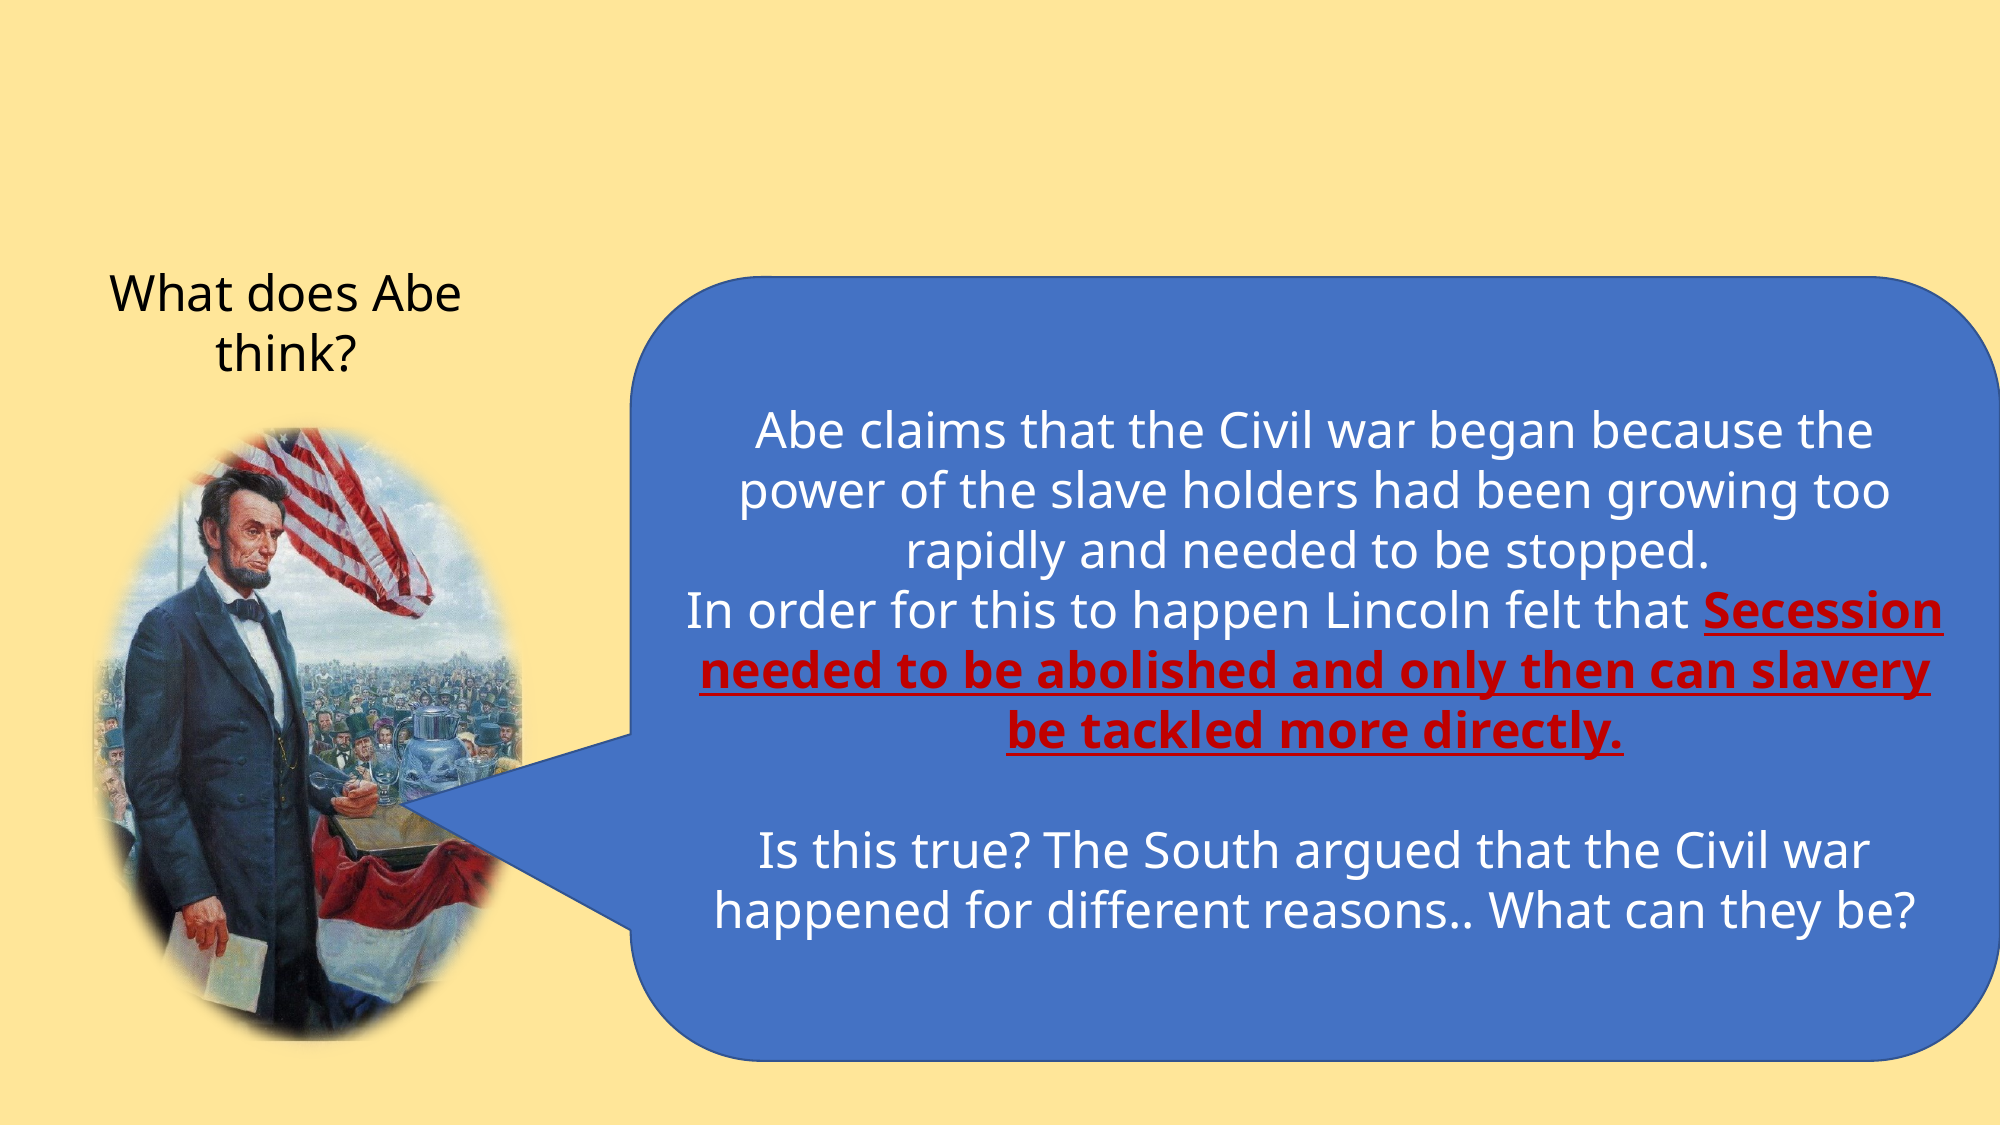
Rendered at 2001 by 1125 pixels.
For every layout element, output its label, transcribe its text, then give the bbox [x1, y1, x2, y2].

text_box Abe claims that the Civil war began because the power of the slave holders had been growing too rapidly and needed to be stopped. In order for this to happen Lincoln felt that Secession needed to be abolished and only then can slavery be tackled more directly. Is this true? The South argued that the Civil war happened for different reasons.. What can they be? [539, 275, 2000, 1062]
picture [81, 410, 539, 1061]
text_box What does Abe think? [81, 254, 492, 389]
